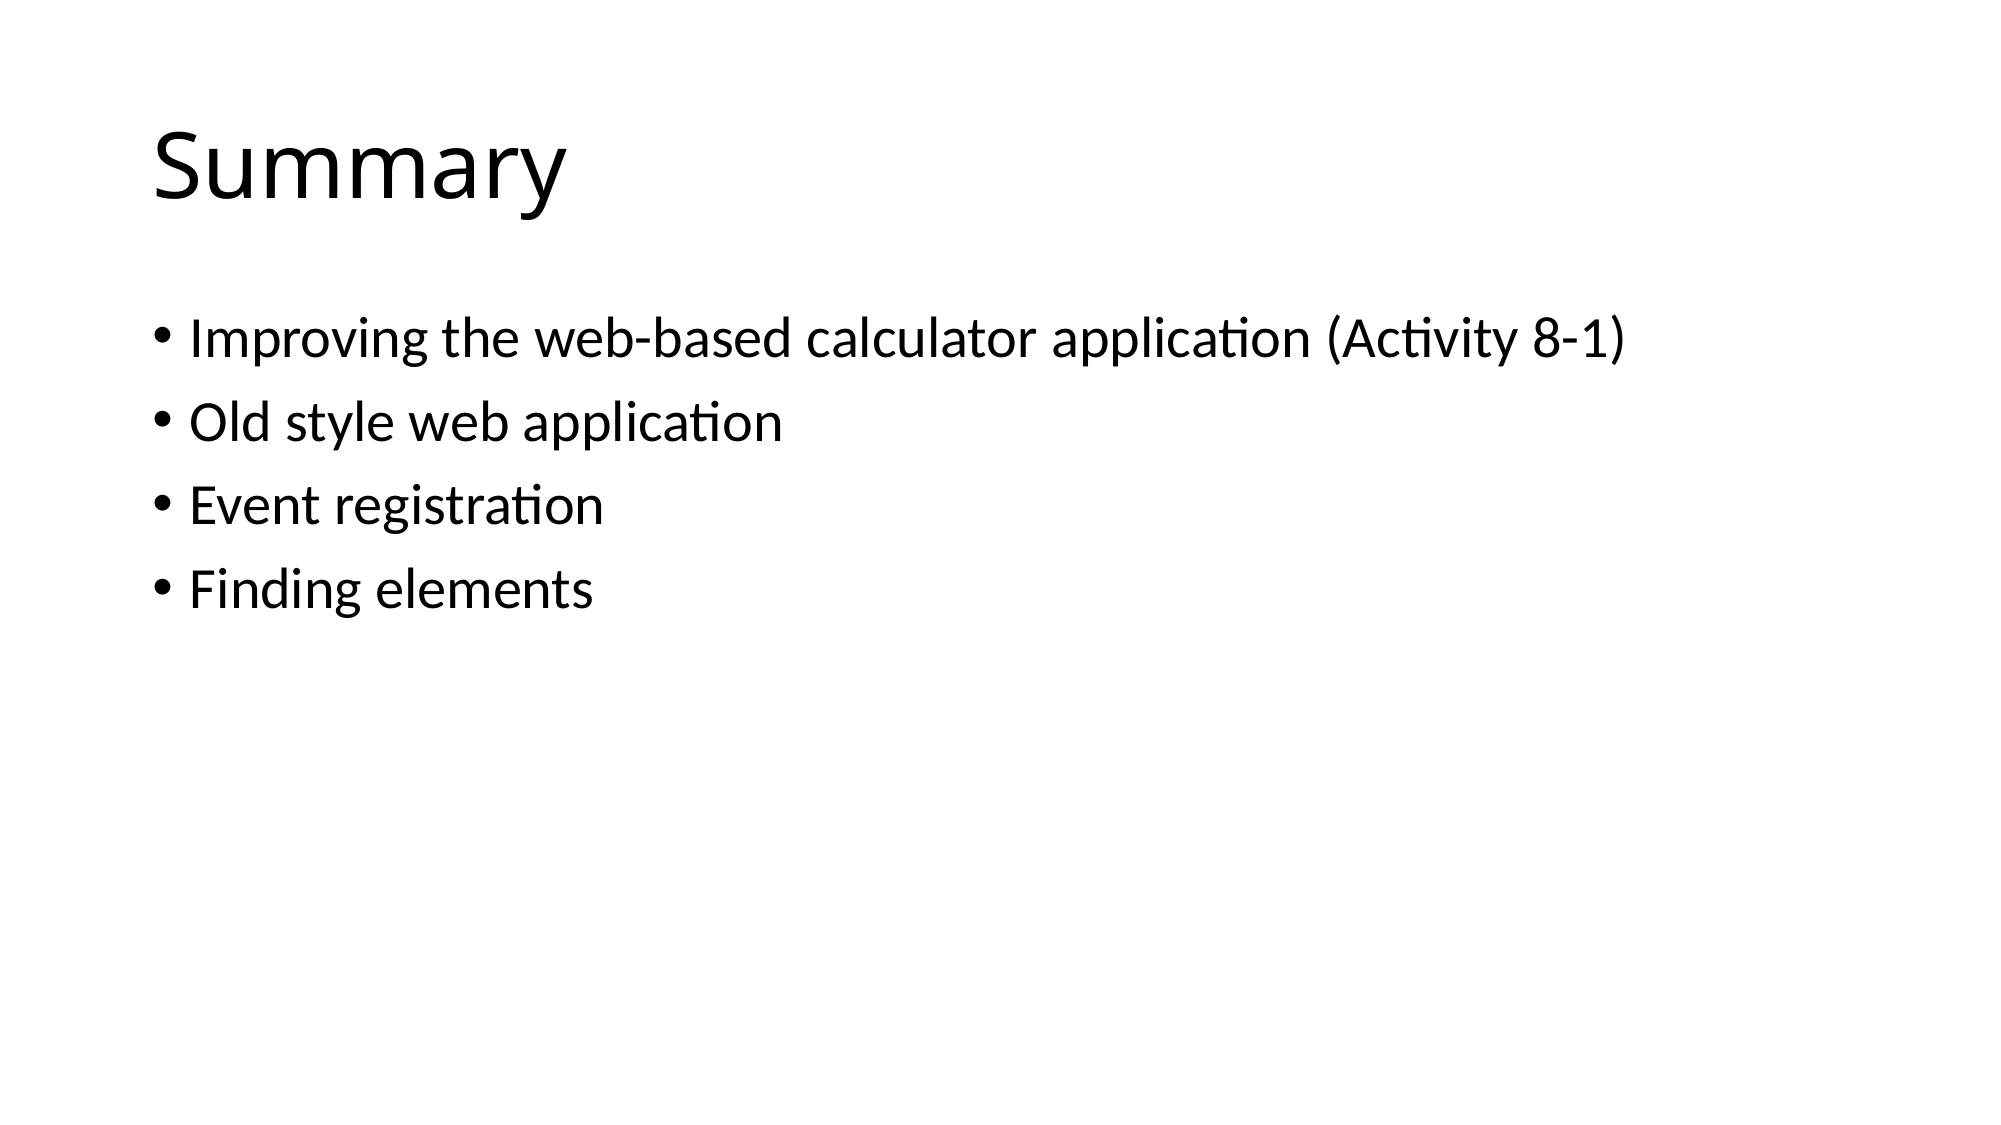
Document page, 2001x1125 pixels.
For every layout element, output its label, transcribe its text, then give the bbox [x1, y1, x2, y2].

list Improving the web-based calculator application (Activity 8-1) Old style web application Event registration Finding elements [137, 299, 1863, 1014]
title Summary [137, 59, 1863, 278]
